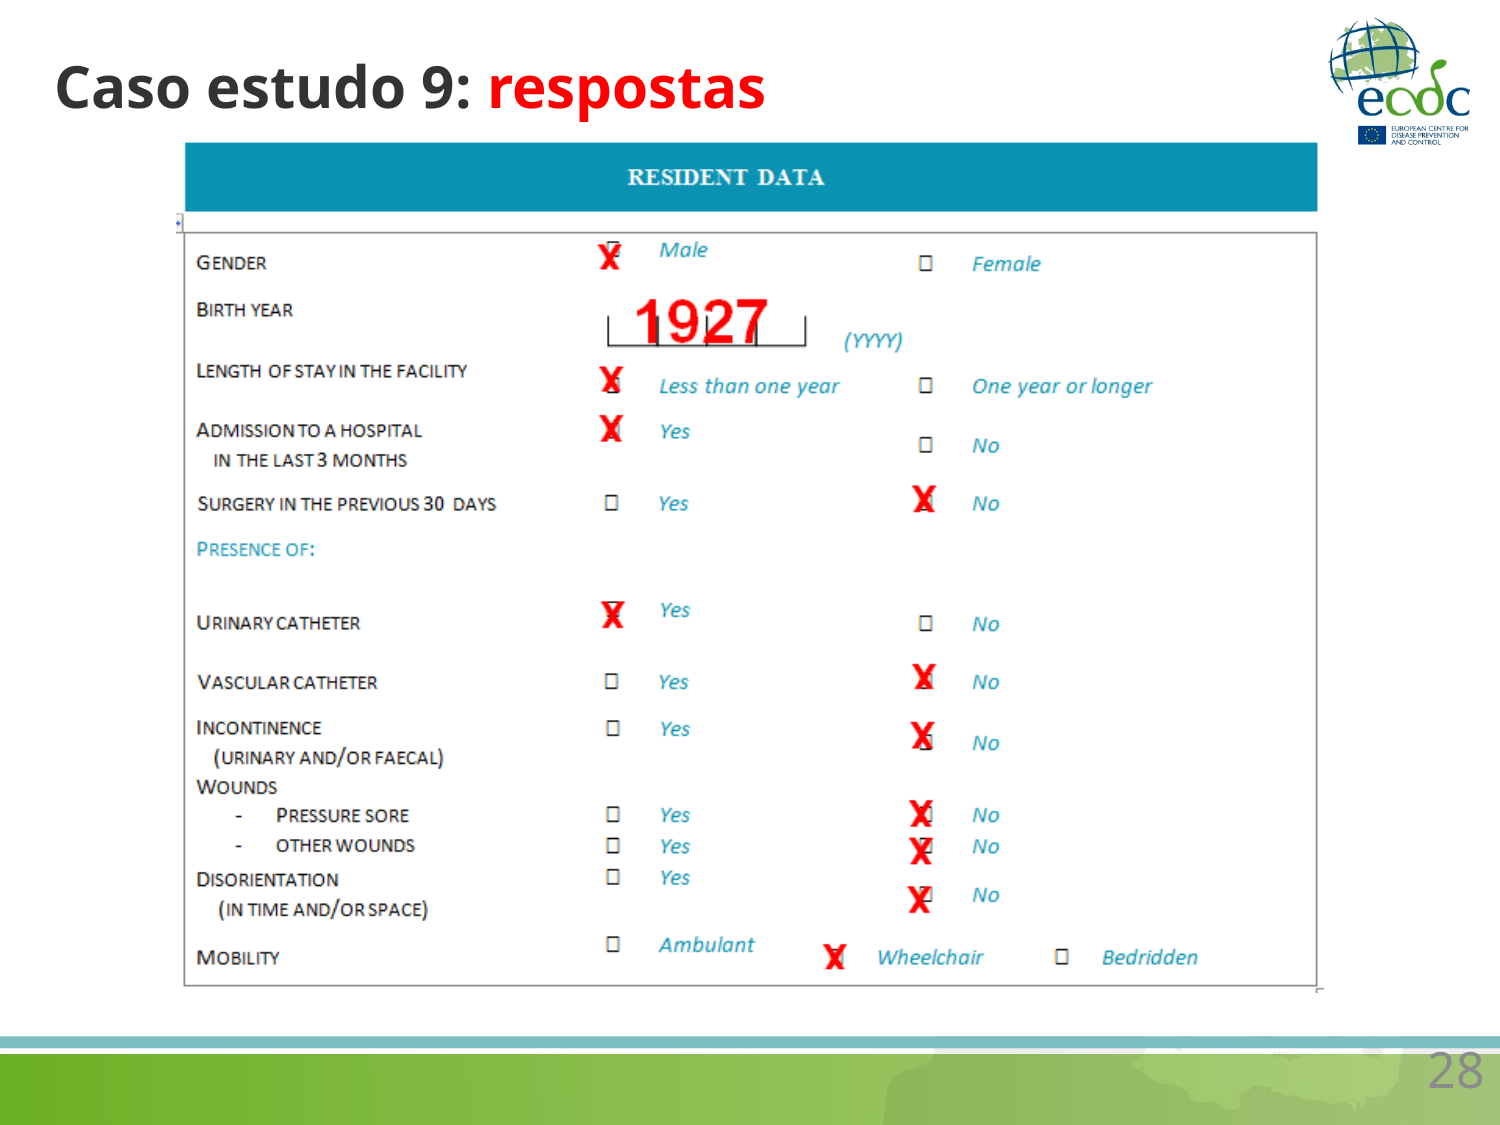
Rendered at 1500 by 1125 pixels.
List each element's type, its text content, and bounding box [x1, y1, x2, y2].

picture [0, 1036, 1500, 1125]
picture [1328, 17, 1473, 148]
slide_number 28 [1149, 1042, 1500, 1103]
title Caso estudo 9: respostas [54, 58, 1405, 152]
picture [176, 132, 1324, 993]
